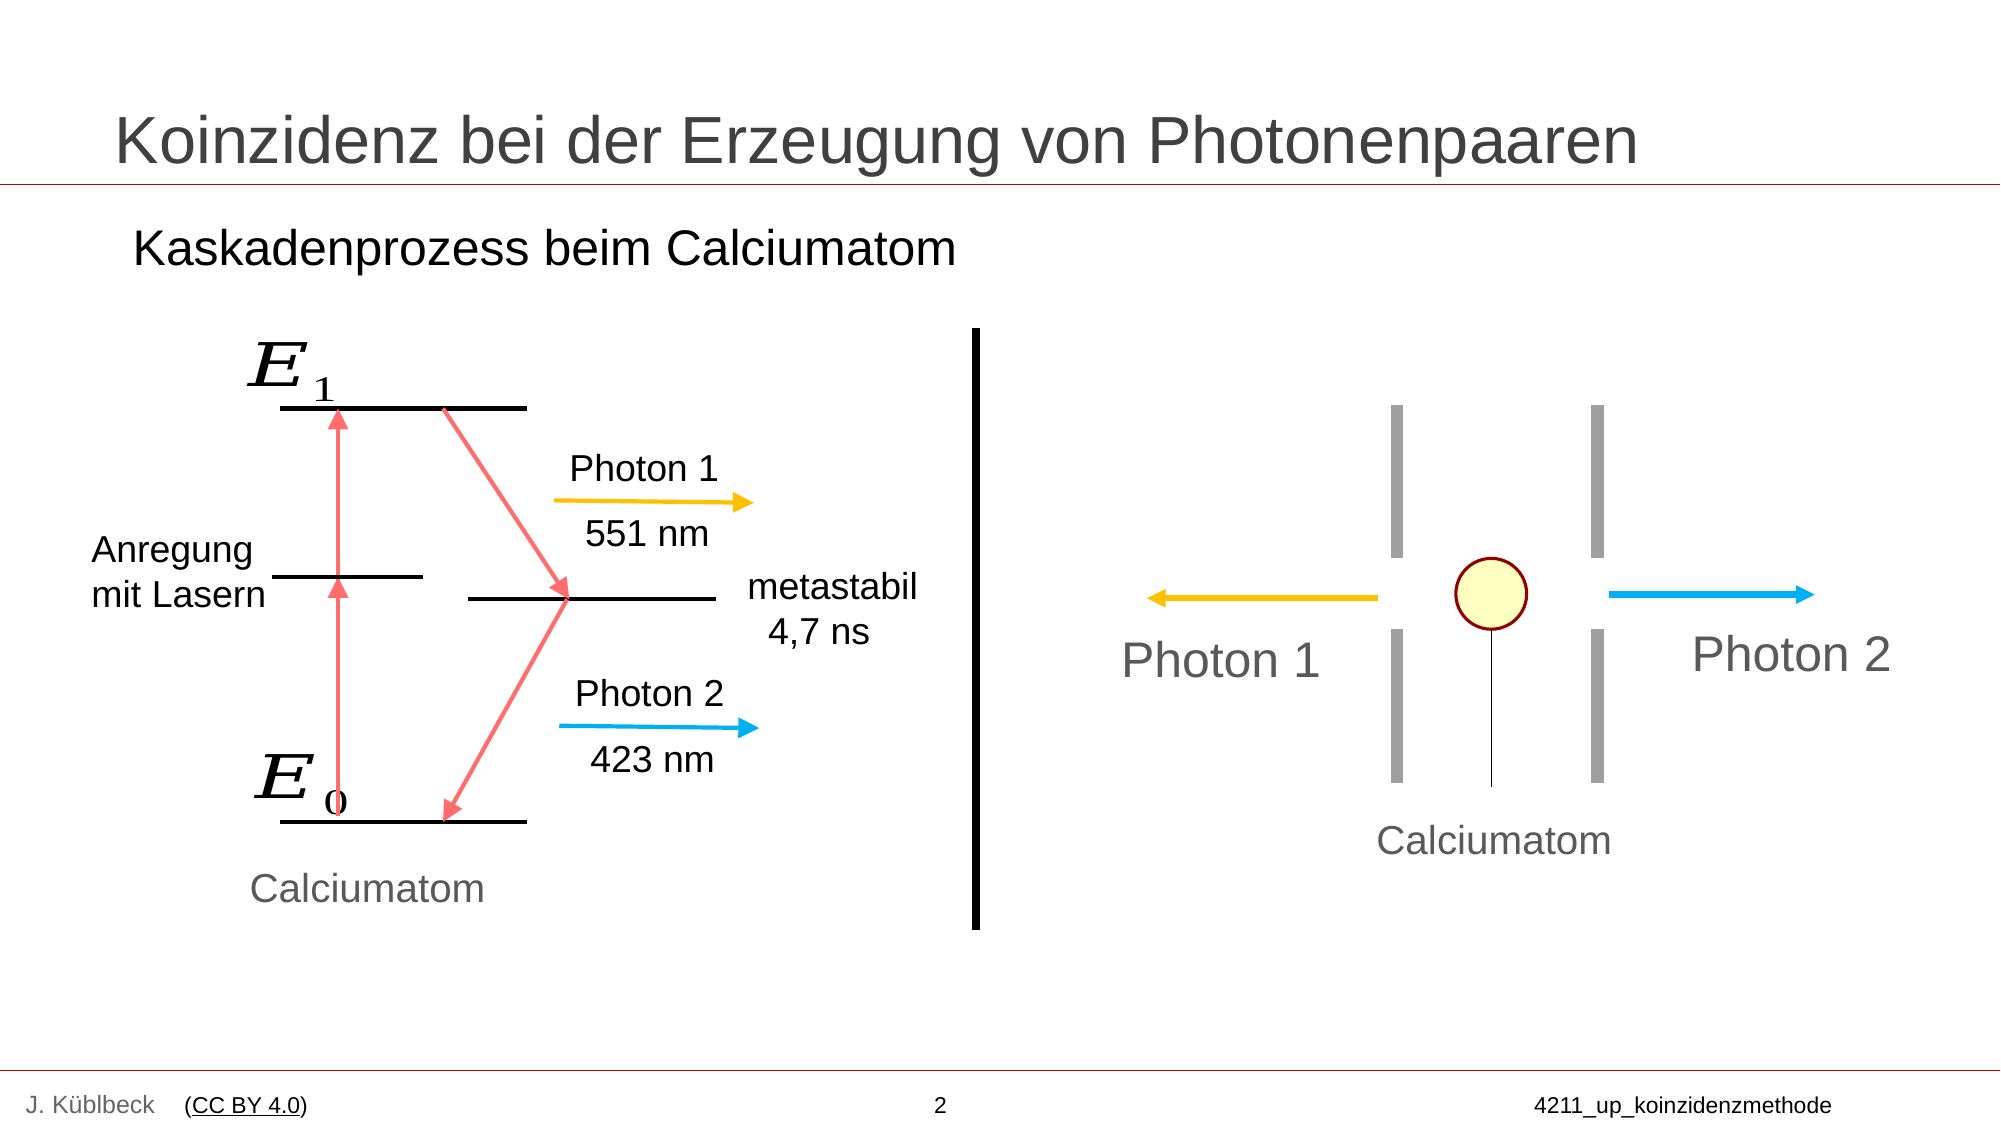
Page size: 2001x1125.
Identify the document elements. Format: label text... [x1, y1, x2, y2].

list Kaskadenprozess beim Calciumatom [99, 208, 1900, 1035]
title Koinzidenz bei der Erzeugung von Photonenpaaren [99, 90, 1900, 185]
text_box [1038, 404, 1988, 902]
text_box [75, 333, 935, 950]
